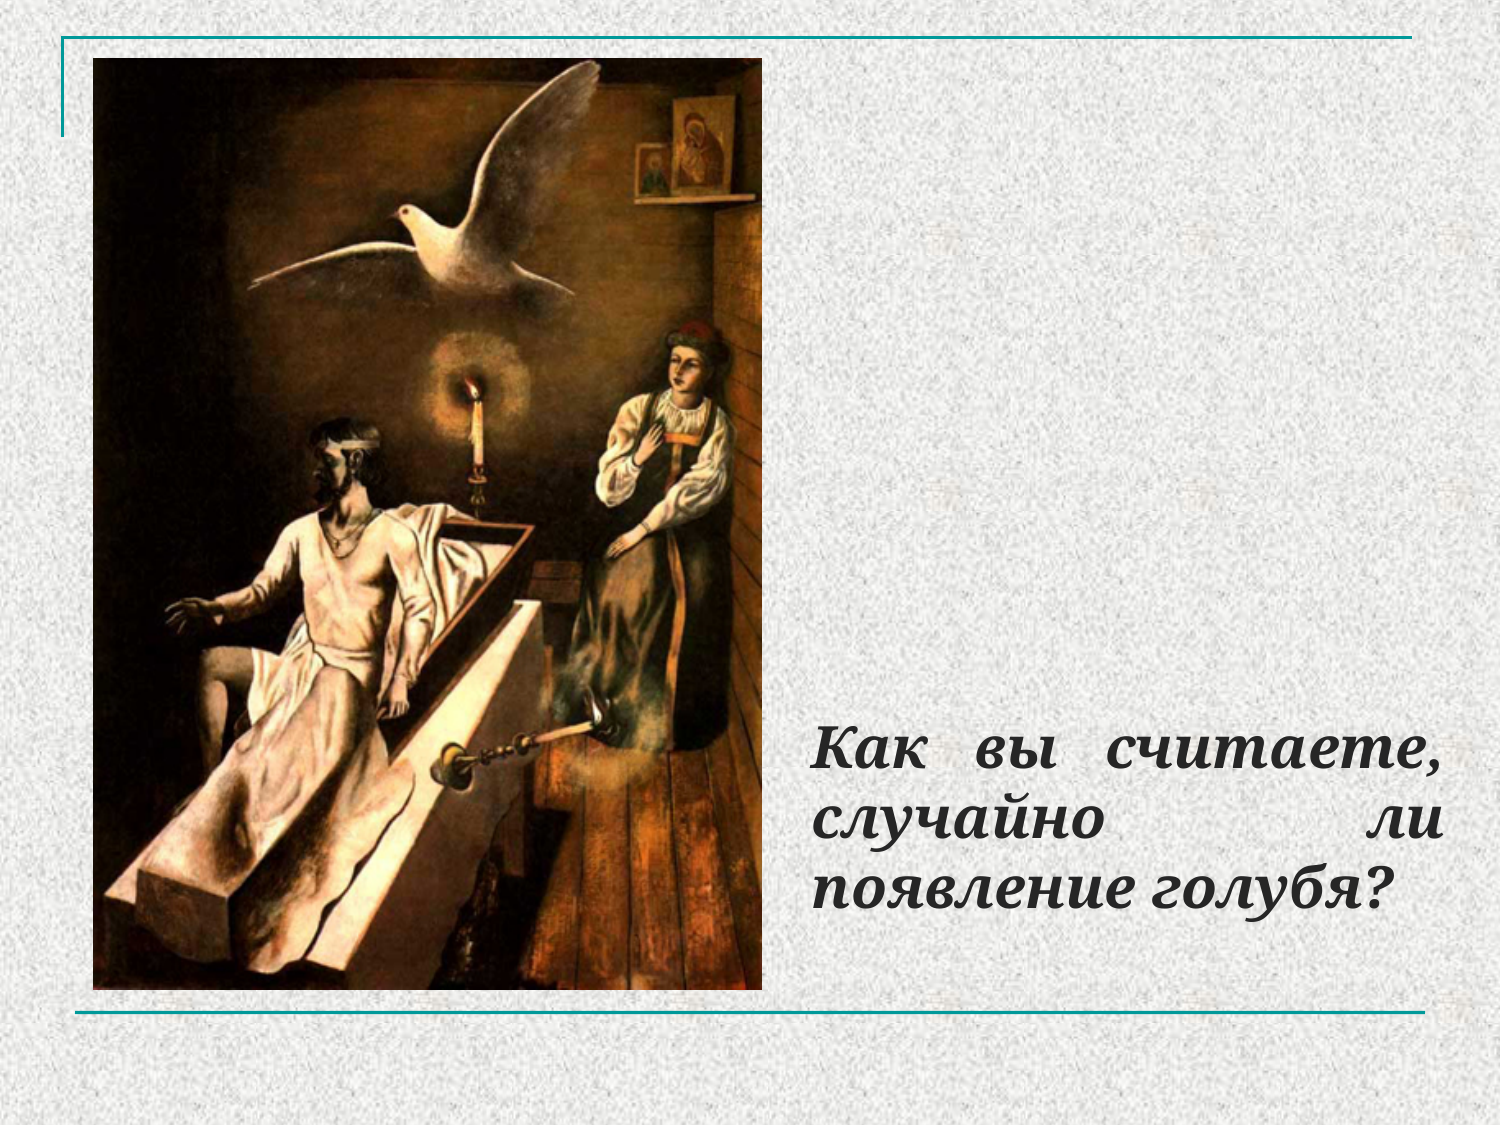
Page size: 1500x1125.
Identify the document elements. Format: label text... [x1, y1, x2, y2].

picture [0, 0, 1500, 1125]
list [93, 58, 762, 990]
title Как вы считаете, случайно ли появление голубя? [796, 702, 1461, 997]
